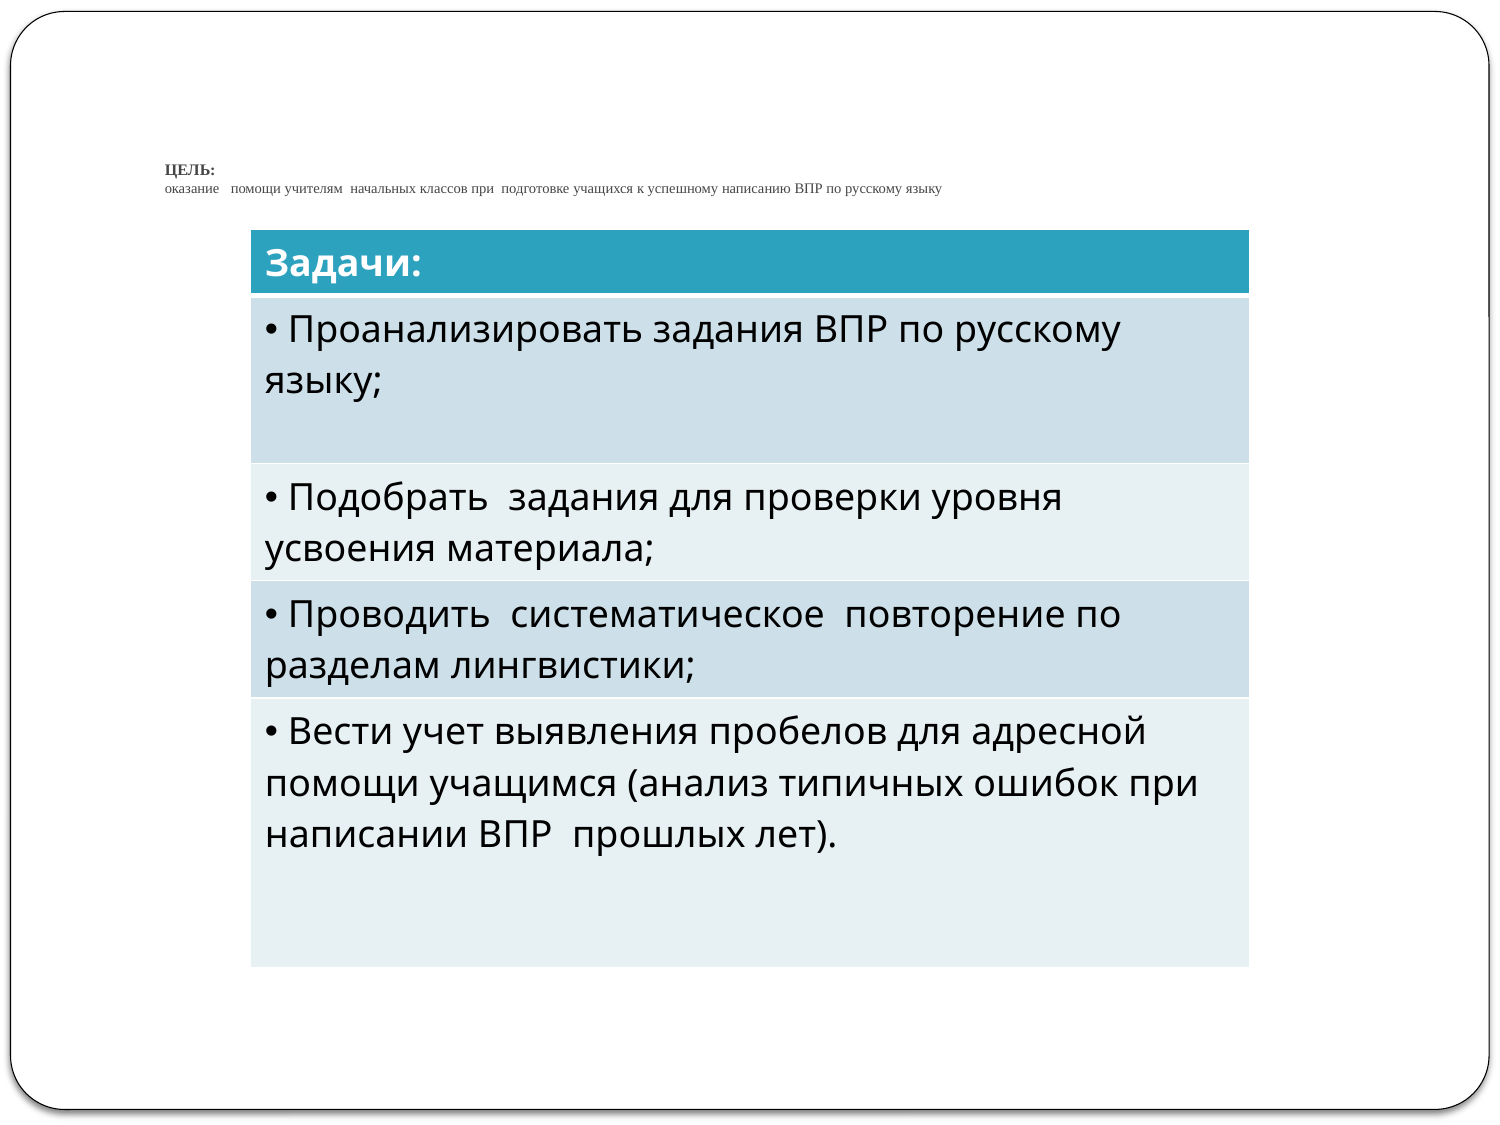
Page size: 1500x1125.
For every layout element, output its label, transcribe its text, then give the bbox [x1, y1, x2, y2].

table_cell Проводить систематическое повторение по разделам лингвистики; [251, 581, 1249, 697]
table_header Задачи: [251, 230, 1249, 293]
table_cell Вести учет выявления пробелов для адресной помощи учащимся (анализ типичных ошибок при написании ВПР прошлых лет). [251, 699, 1249, 967]
title ЦЕЛЬ: оказание помощи учителям начальных классов при подготовке учащихся к успешному написанию ВПР по русскому языку [150, 45, 1425, 233]
table_cell Подобрать задания для проверки уровня усвоения материала; [251, 464, 1249, 580]
table_cell Проанализировать задания ВПР по русскому языку; [251, 298, 1249, 463]
list [150, 237, 1425, 988]
